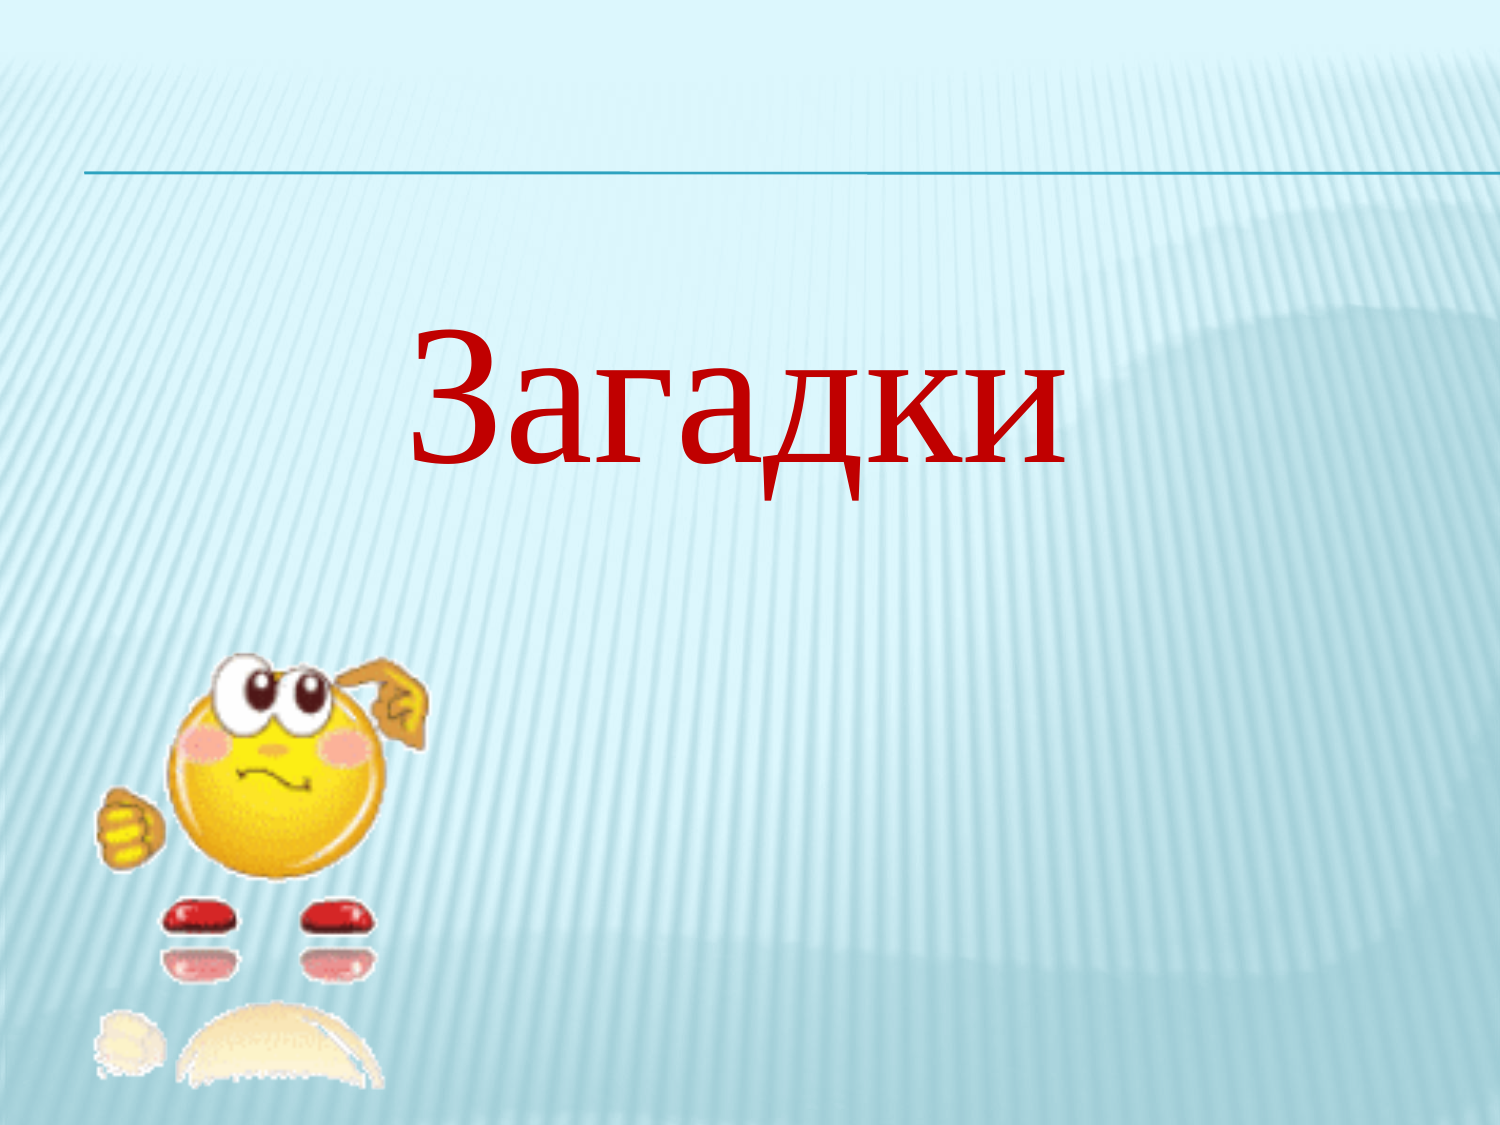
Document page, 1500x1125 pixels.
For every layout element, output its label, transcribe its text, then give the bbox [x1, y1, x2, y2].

picture [76, 619, 455, 1093]
list Загадки [50, 254, 1475, 998]
